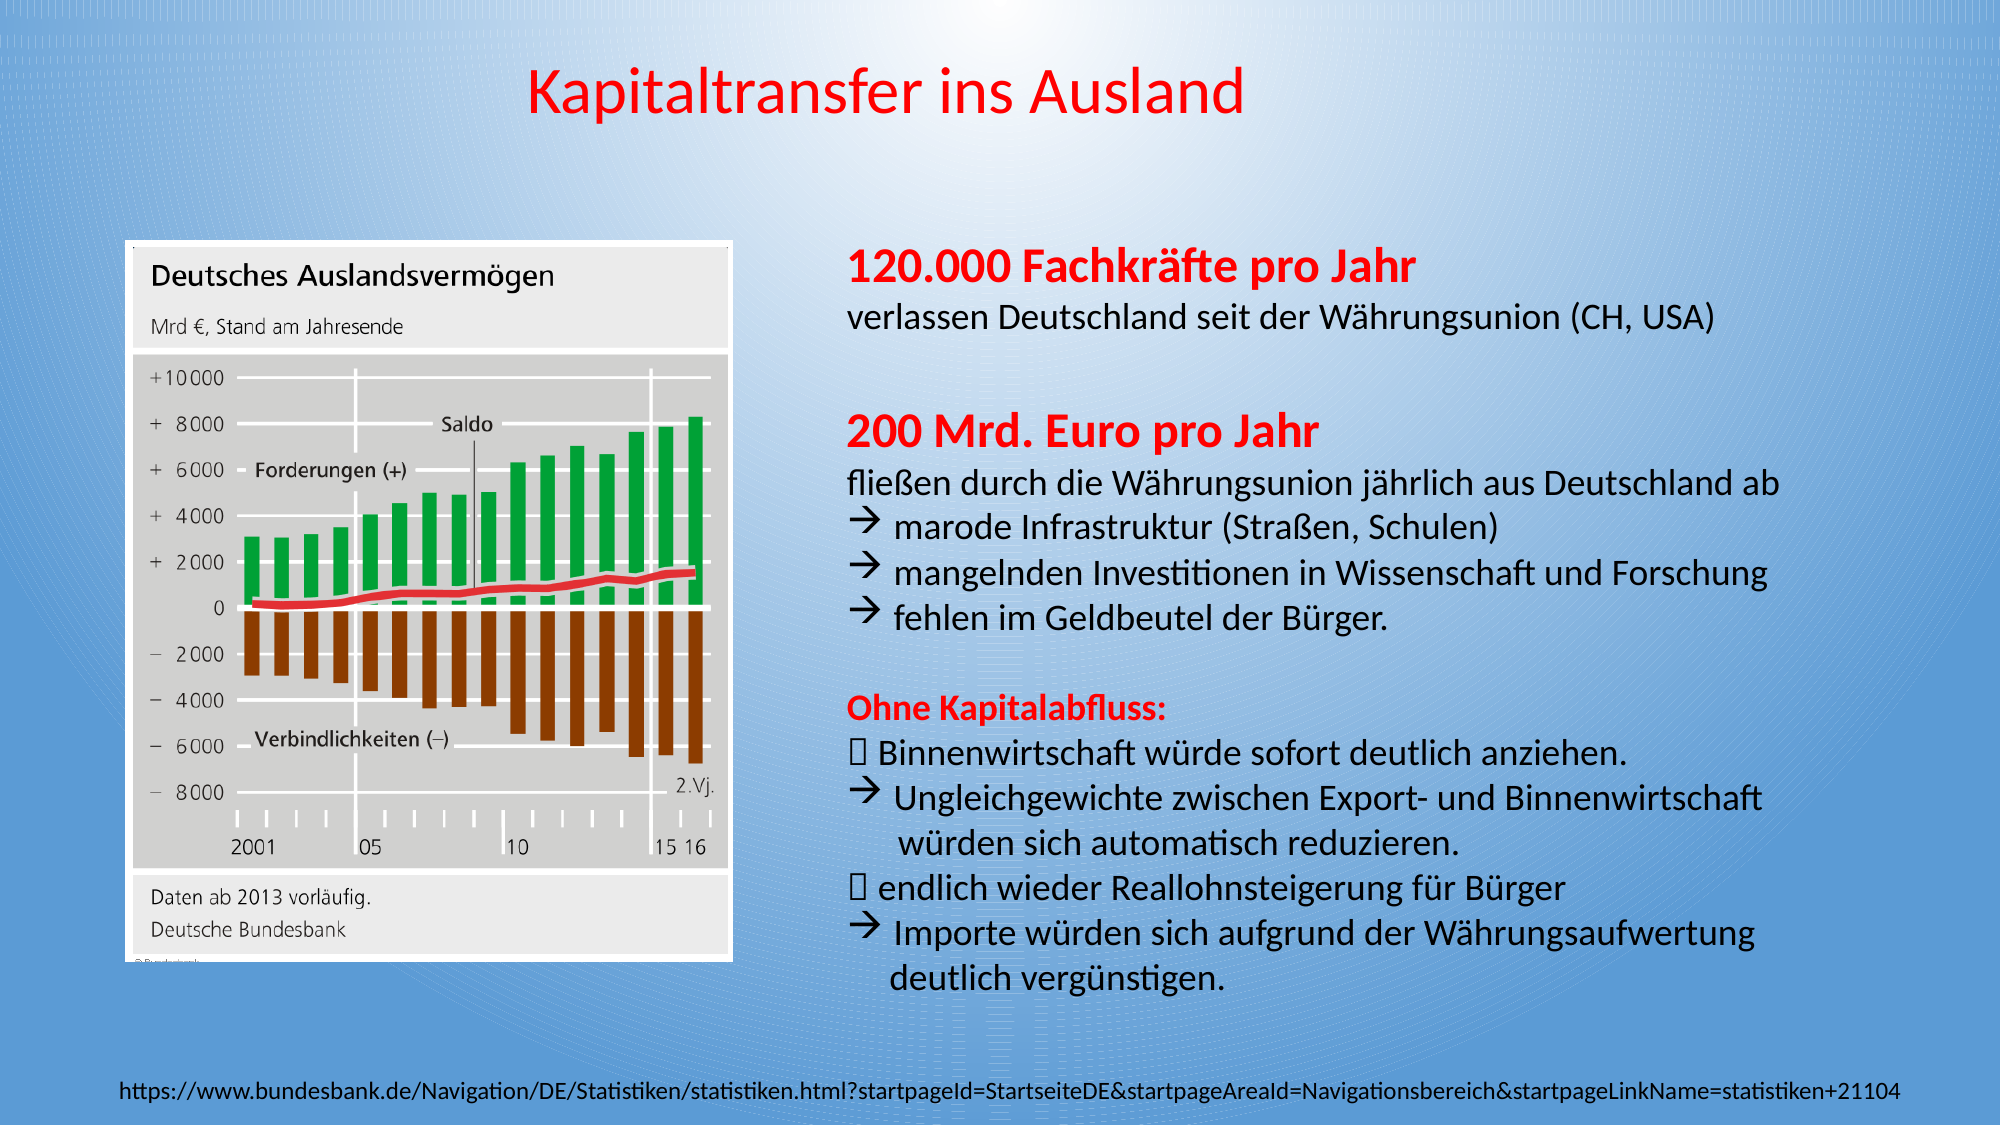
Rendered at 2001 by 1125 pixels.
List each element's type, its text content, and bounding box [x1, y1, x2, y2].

picture [124, 240, 733, 962]
text_box https://www.bundesbank.de/Navigation/DE/Statistiken/statistiken.html?startpageId=StartseiteDE&startpageAreaId=Navigationsbereich&startpageLinkName=statistiken+21104 [94, 1066, 832, 1112]
text_box 120.000 Fachkräfte pro Jahr verlassen Deutschland seit der Währungsunion (CH, USA) 200 Mrd. Euro pro Jahr fließen durch die Währungsunion jährlich aus Deutschland ab marode Infrastruktur (Straßen, Schulen) mangelnden Investitionen in Wissenschaft und Forschung fehlen im Geldbeutel der Bürger. Ohne Kapitalabfluss:  Binnenwirtschaft würde sofort deutlich anziehen. Ungleichgewichte zwischen Export- und Binnenwirtschaft würden sich automatisch reduzieren.  endlich wieder Reallohnsteigerung für Bürger Importe würden sich aufgrund der Währungsaufwertung deutlich vergünstigen. [832, 225, 1833, 1125]
text_box https://www.bundesbank.de/Navigation/DE/Statistiken/statistiken.html?startpageId=StartseiteDE&startpageAreaId=Navigationsbereich&startpageLinkName=statistiken+21104 [1833, 1066, 1929, 1112]
text_box Kapitaltransfer ins Ausland [512, 39, 1262, 135]
